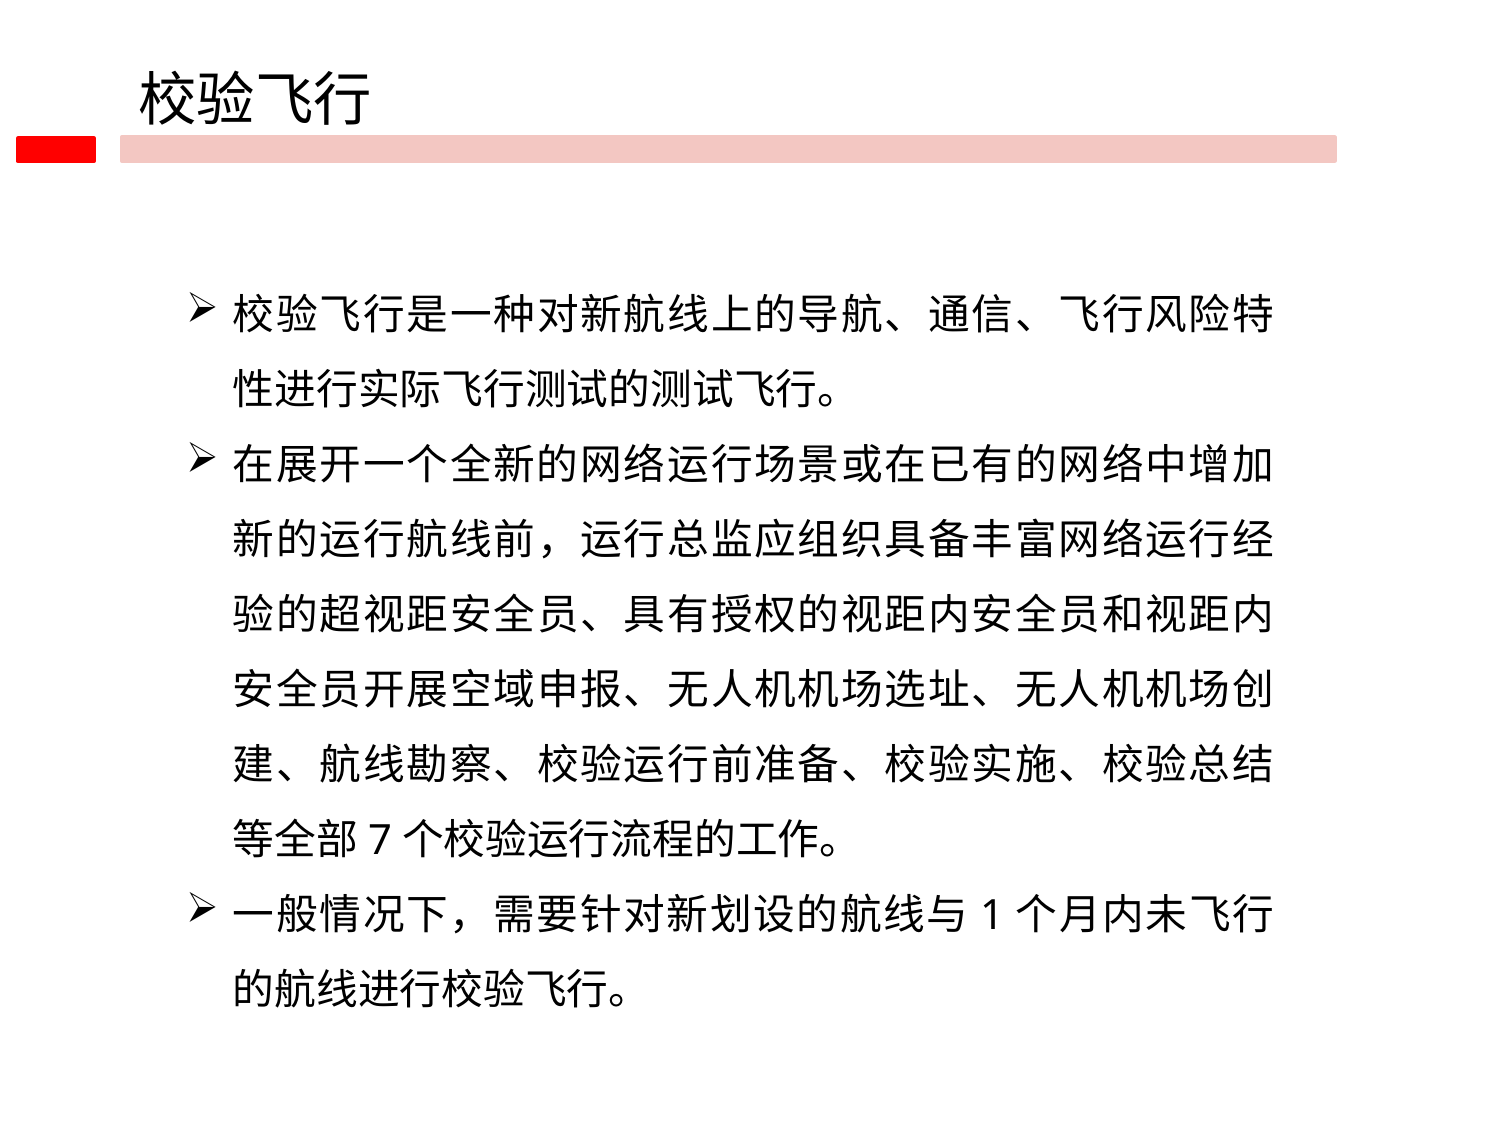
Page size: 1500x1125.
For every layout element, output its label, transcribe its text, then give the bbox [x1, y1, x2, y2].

text_box 校验飞行 [123, 54, 958, 140]
text_box 校验飞行是一种对新航线上的导航、通信、飞行风险特性进行实际飞行测试的测试飞行。 在展开一个全新的网络运行场景或在已有的网络中增加新的运行航线前，运行总监应组织具备丰富网络运行经验的超视距安全员、具有授权的视距内安全员和视距内安全员开展空域申报、无人机机场选址、无人机机场创建、航线勘察、校验运行前准备、校验实施、校验总结等全部7个校验运行流程的工作。 一般情况下，需要针对新划设的航线与1个月内未飞行的航线进行校验飞行。 [171, 255, 1289, 1021]
